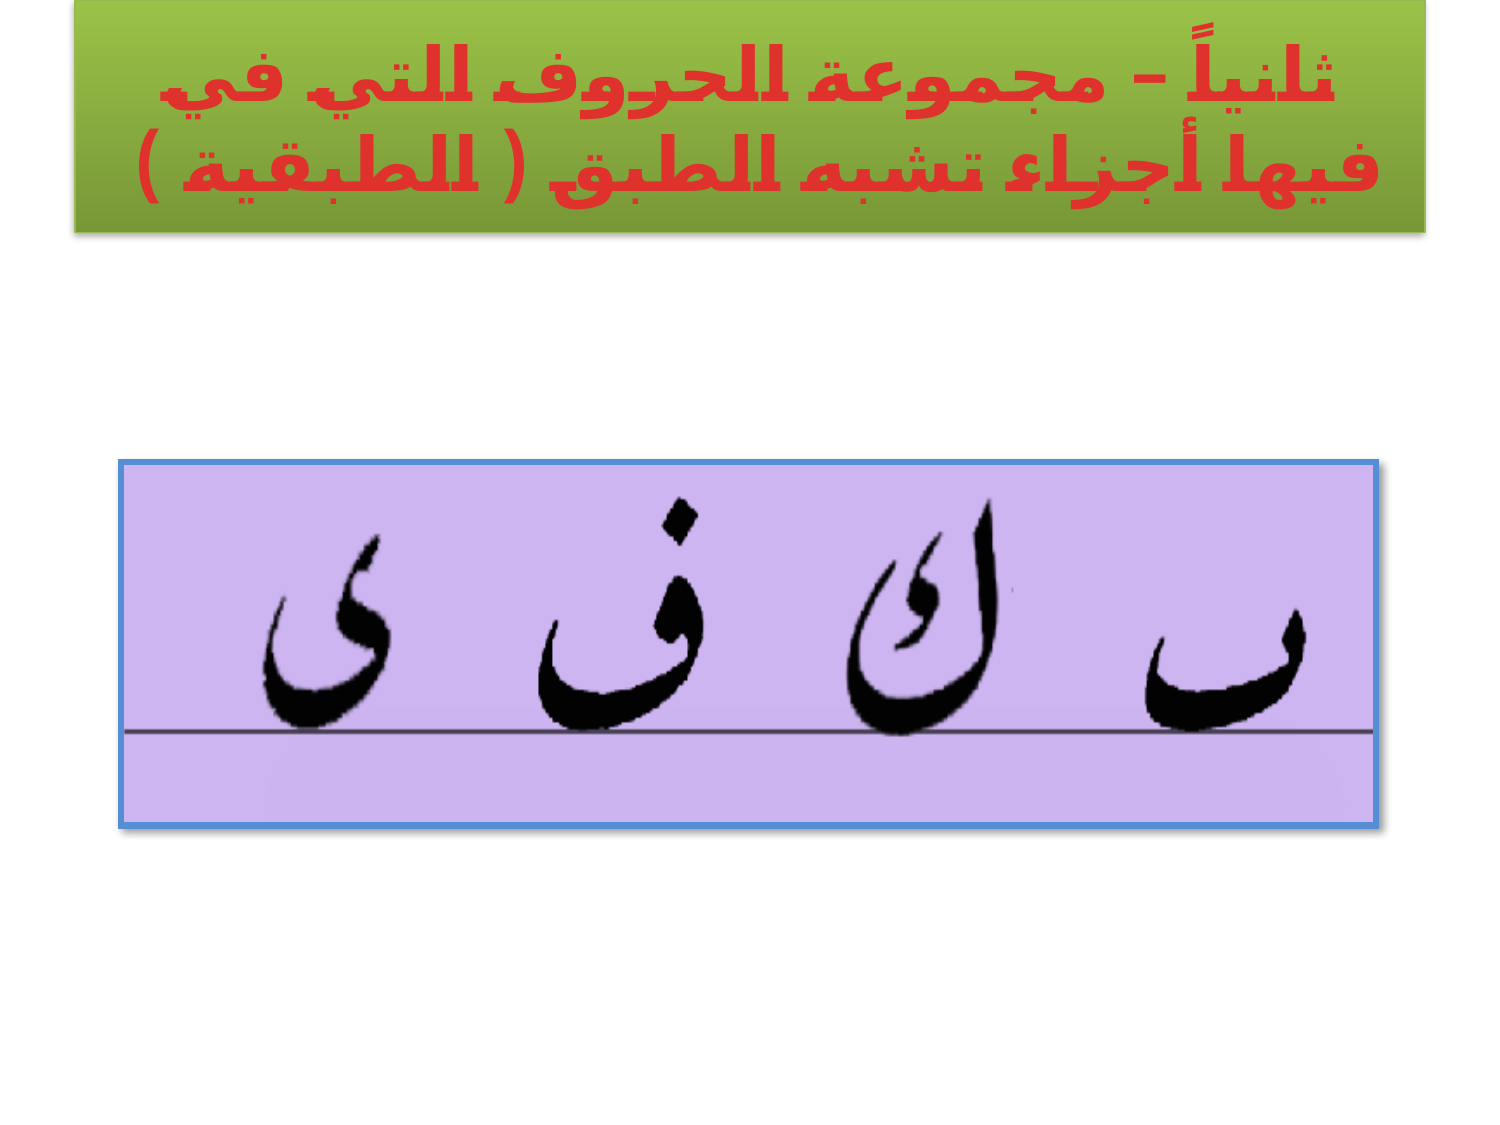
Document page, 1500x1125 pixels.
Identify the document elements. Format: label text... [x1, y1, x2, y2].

title ثانياً – مجموعة الحروف التي في فيها أجزاء تشبه الطبق ( الطبقية ) [74, 0, 1426, 233]
picture [123, 465, 1374, 823]
